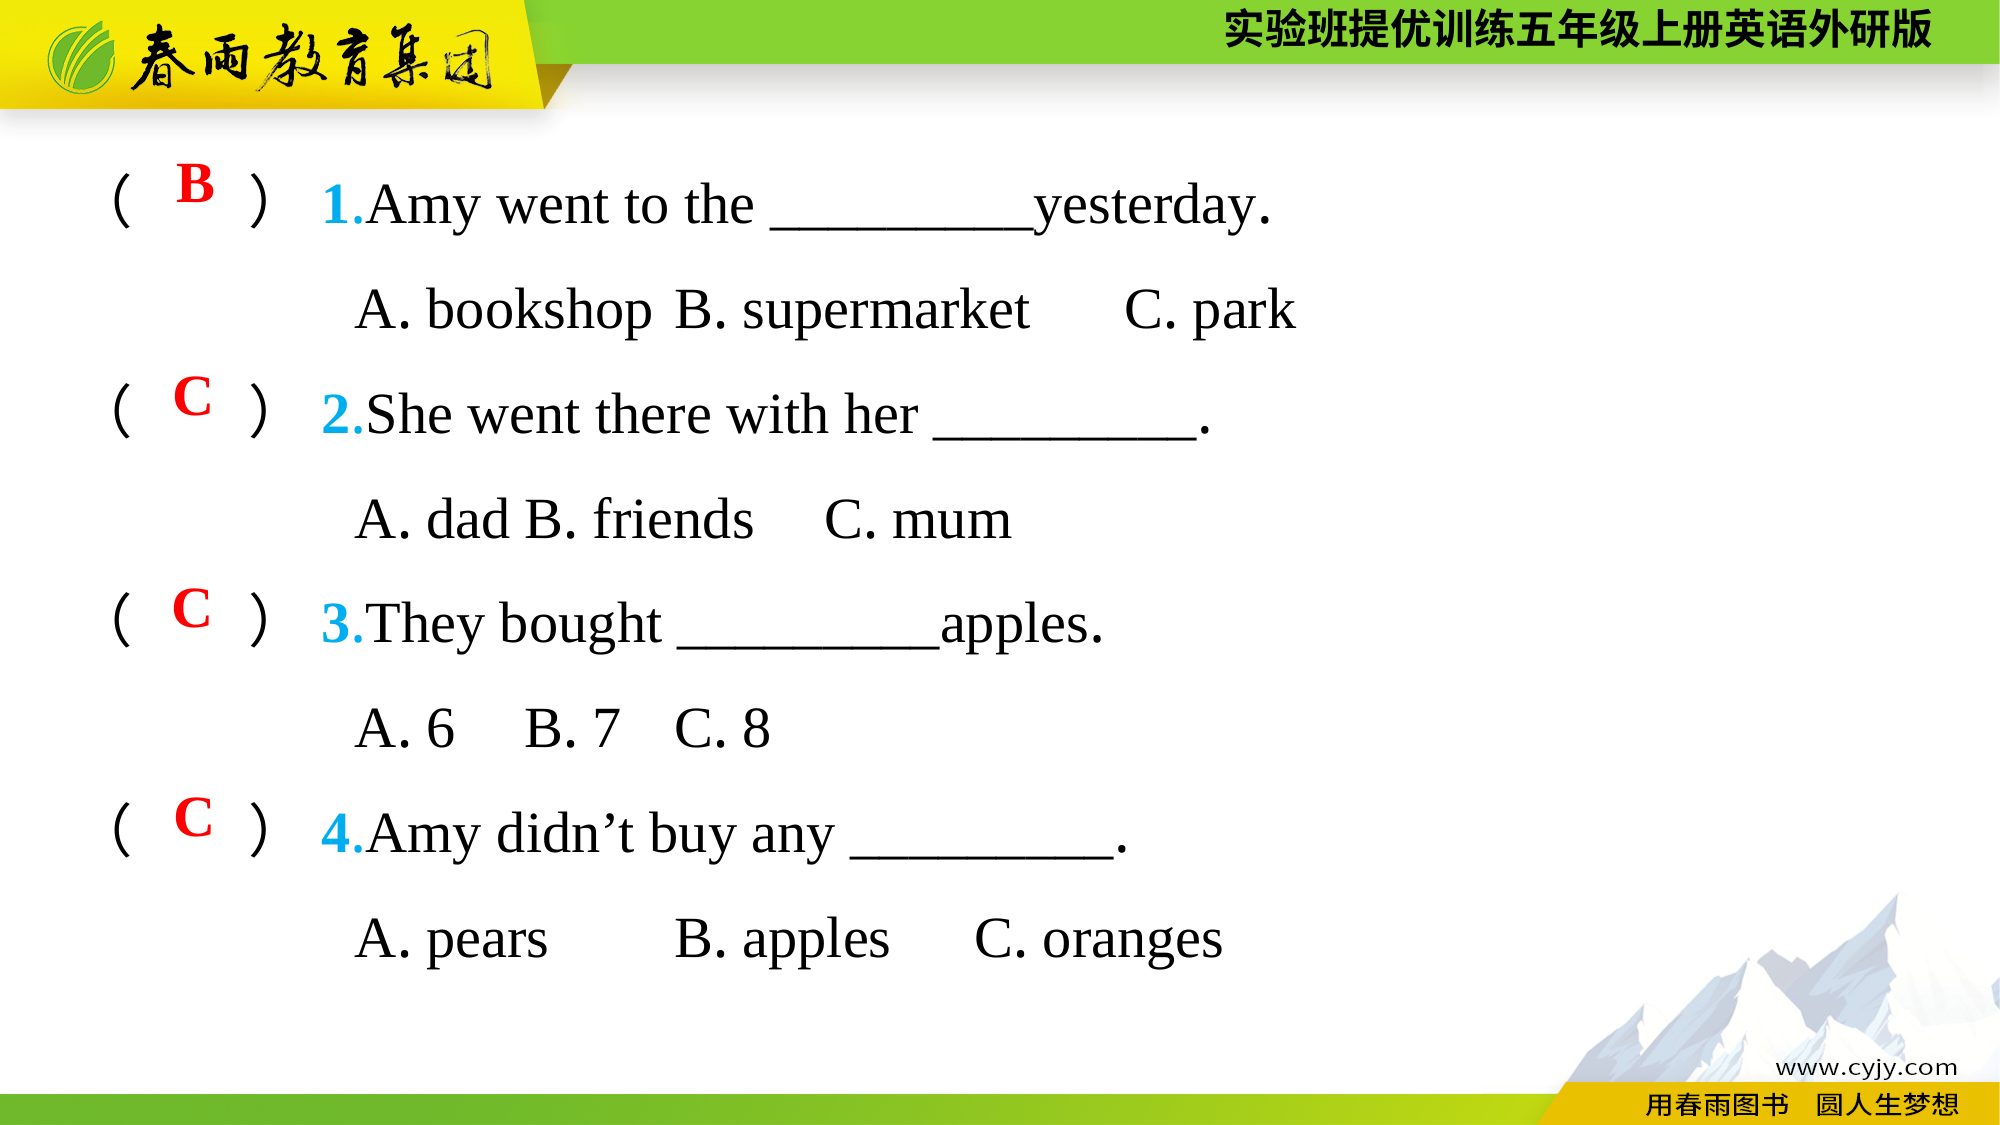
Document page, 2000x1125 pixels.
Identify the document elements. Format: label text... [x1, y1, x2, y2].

picture [0, 0, 2000, 1125]
text_box C [157, 349, 230, 435]
text_box C [158, 770, 231, 856]
text_box B [161, 137, 231, 222]
list （ ）1.Amy went to the _________yesterday. A. bookshop B. supermarket C. park （ ）2.She went there with her _________. A. dad B. friends C. mum （ ）3.They bought _________apples. A. 6 B. 7 C. 8 （ ）4.Amy didn’t buy any _________. A. pears B. apples C. oranges [59, 122, 1944, 986]
text_box C [157, 561, 229, 647]
